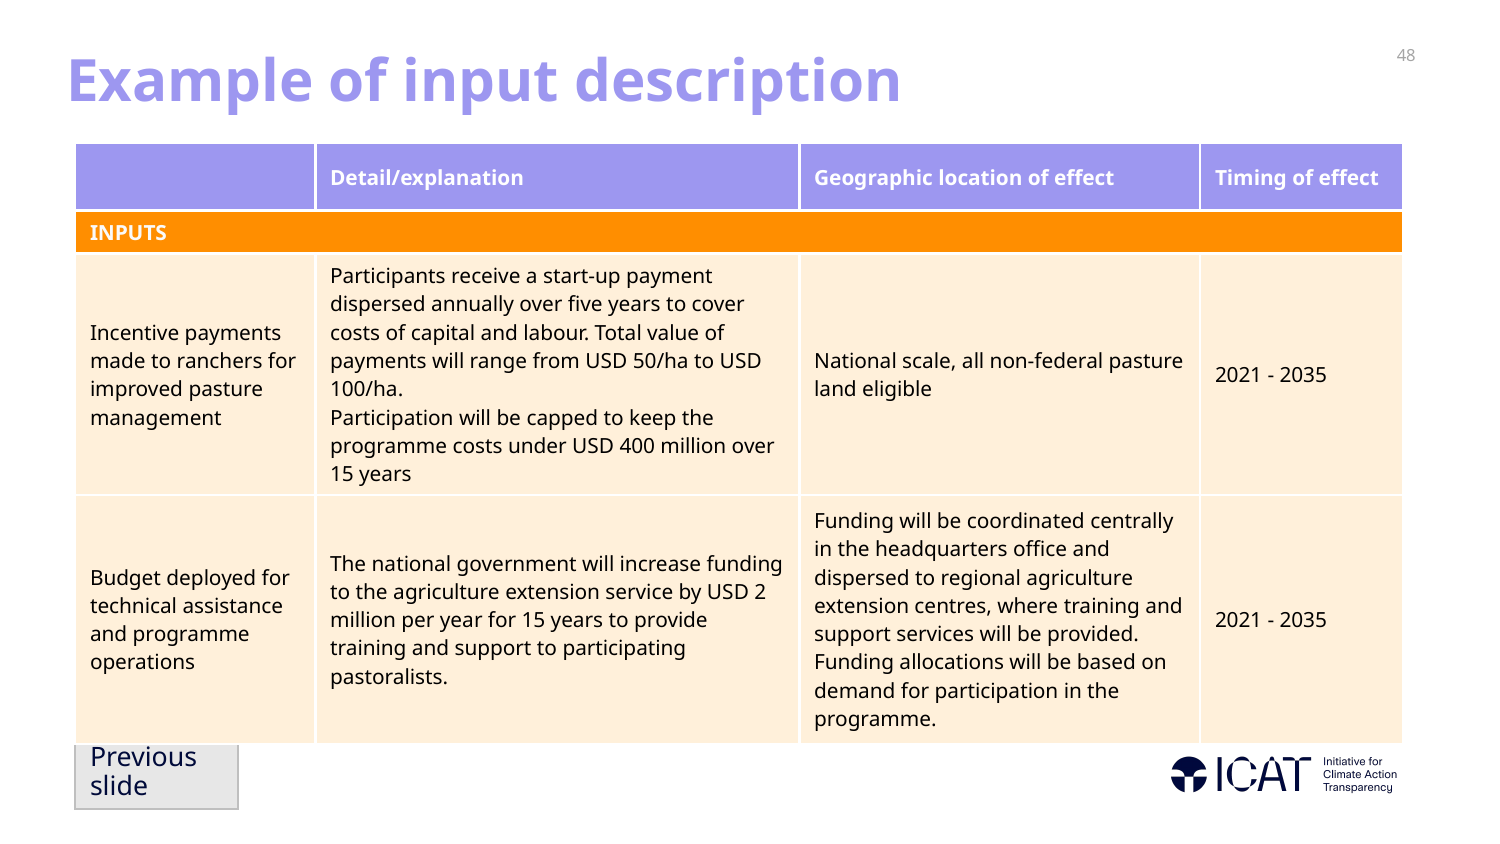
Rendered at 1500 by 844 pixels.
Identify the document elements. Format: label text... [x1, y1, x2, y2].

table_cell National scale, all non-federal pasture land eligible [801, 255, 1199, 494]
table_cell Participants receive a start-up payment dispersed annually over five years to cover costs of capital and labour. Total value of payments will range from USD 50/ha to USD 100/ha. Participation will be capped to keep the programme costs under USD 400 million over 15 years [317, 255, 798, 494]
table_cell INPUTS [76, 212, 1402, 252]
table_header Geographic location of effect [801, 144, 1199, 209]
table_cell 2021 - 2035 [1201, 496, 1402, 743]
table_cell Budget deployed for technical assistance and programme operations [76, 496, 314, 743]
table_header Timing of effect [1201, 144, 1402, 209]
table_cell Funding will be coordinated centrally in the headquarters office and dispersed to regional agriculture extension centres, where training and support services will be provided. Funding allocations will be based on demand for participation in the programme. [801, 496, 1199, 743]
list Previous slide [75, 745, 239, 809]
title Example of input description [51, 35, 1449, 130]
table_cell 2021 - 2035 [1201, 255, 1402, 494]
table_cell The national government will increase funding to the agriculture extension service by USD 2 million per year for 15 years to provide training and support to participating pastoralists. [317, 496, 798, 743]
picture [1171, 724, 1430, 824]
table_header Detail/explanation [317, 144, 798, 209]
table_cell Incentive payments made to ranchers for improved pasture management [76, 255, 314, 494]
table_header [76, 144, 314, 209]
text_box [112, 752, 239, 789]
